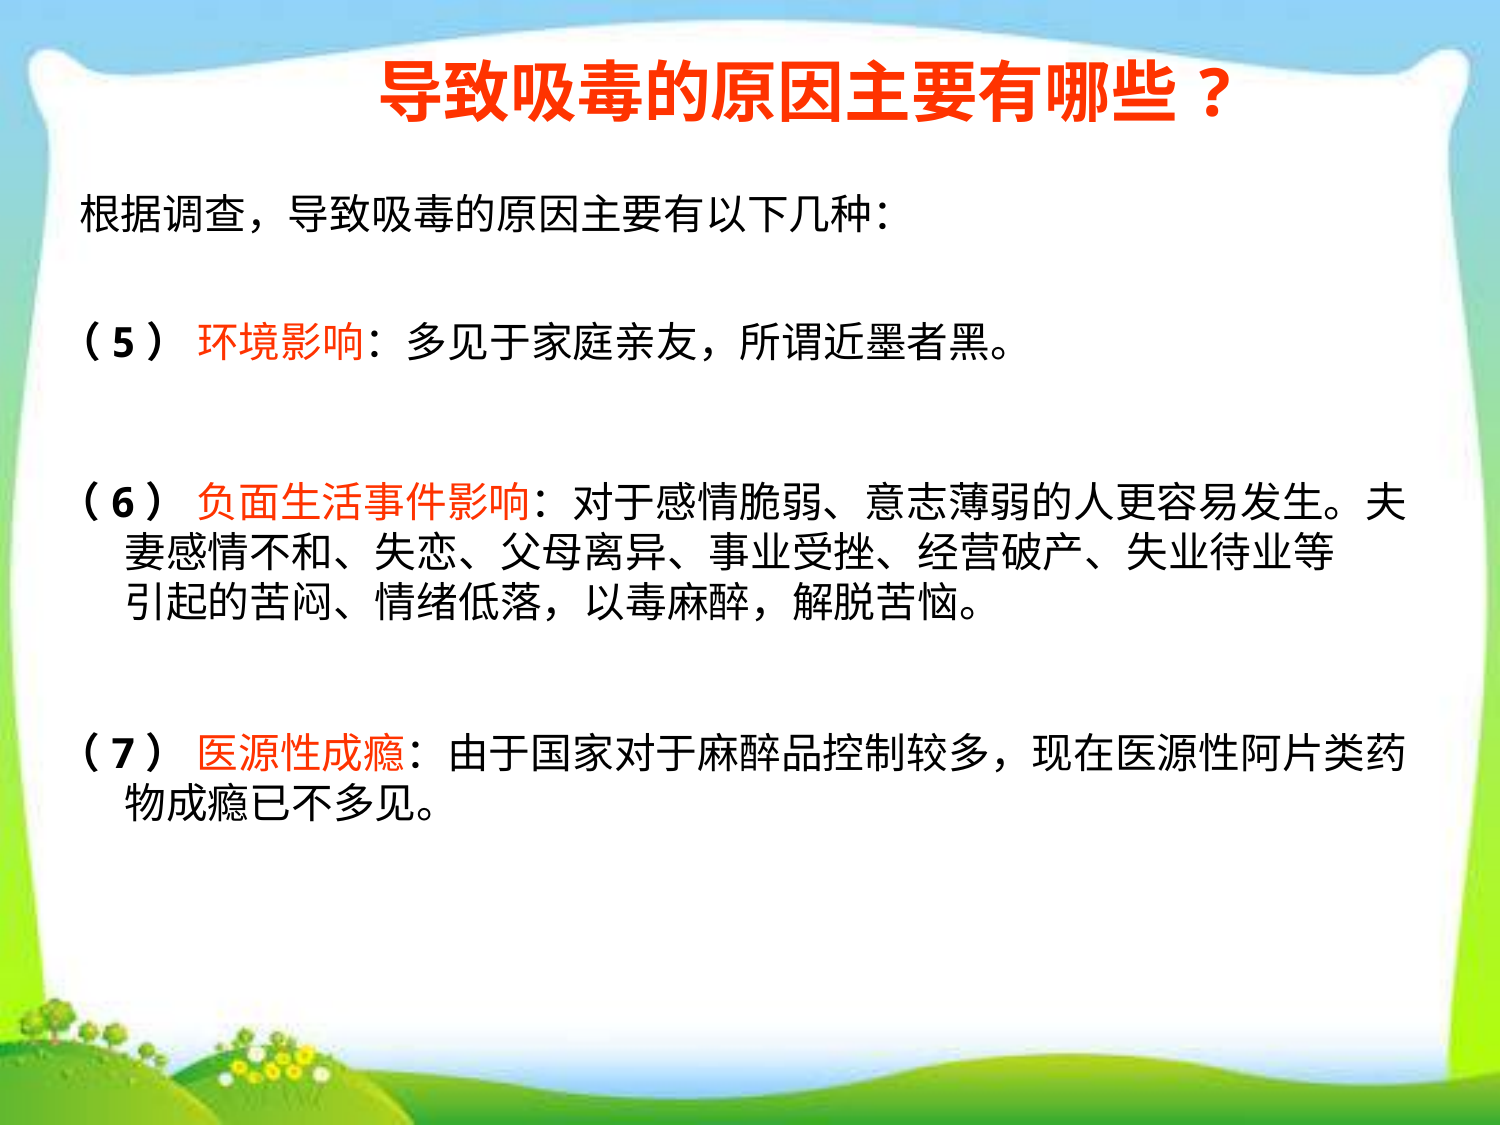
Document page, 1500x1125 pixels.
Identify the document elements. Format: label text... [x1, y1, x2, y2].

text_box （6） 负面生活事件影响：对于感情脆弱、意志薄弱的人更容易发生。夫 妻感情不和、失恋、父母离异、事业受挫、经营破产、失业待业等 引起的苦闷、情绪低落，以毒麻醉，解脱苦恼。 [44, 468, 1423, 634]
text_box （7） 医源性成瘾：由于国家对于麻醉品控制较多，现在医源性阿片类药 物成瘾已不多见。 [44, 719, 1423, 834]
text_box 根据调查，导致吸毒的原因主要有以下几种： [64, 180, 929, 246]
picture [0, 0, 1500, 1125]
text_box 导致吸毒的原因主要有哪些? [362, 42, 1249, 138]
text_box （5） 环境影响：多见于家庭亲友，所谓近墨者黑。 [44, 308, 1047, 374]
